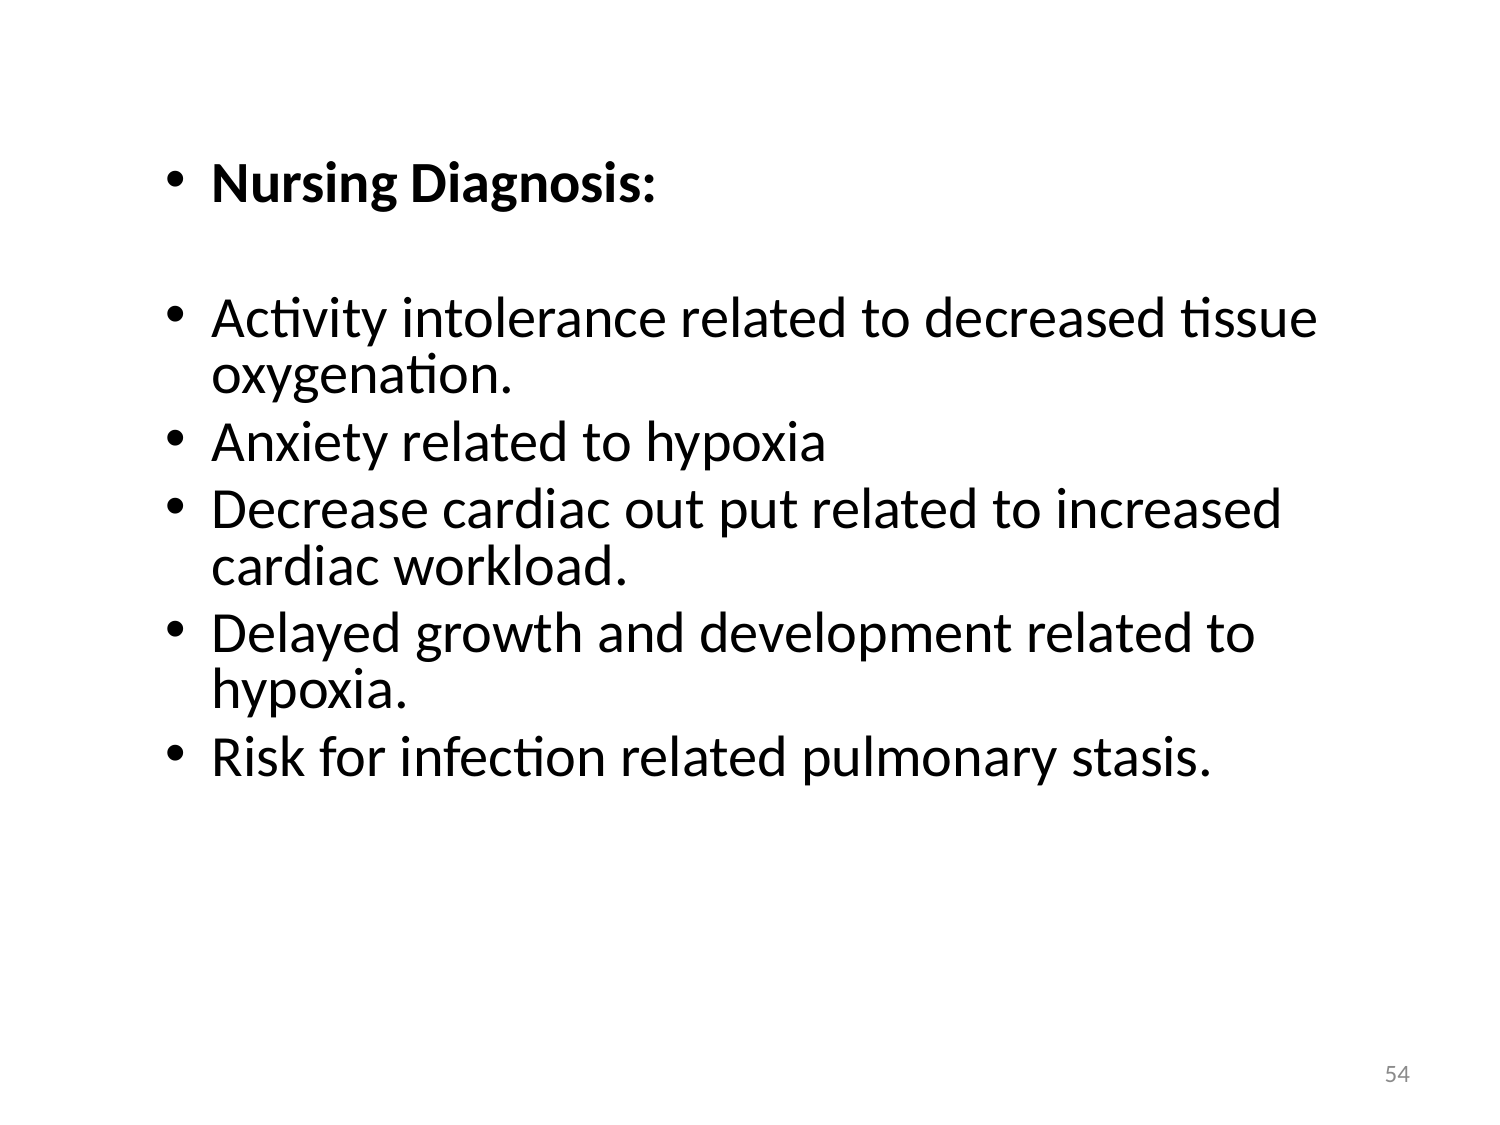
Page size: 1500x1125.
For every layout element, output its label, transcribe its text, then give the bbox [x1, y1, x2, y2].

slide_number 54 [1074, 1042, 1425, 1103]
text_box Nursing Diagnosis: Activity intolerance related to decreased tissue oxygenation. Anxiety related to hypoxia Decrease cardiac out put related to increased cardiac workload. Delayed growth and development related to hypoxia. Risk for infection related pulmonary stasis. [74, 149, 1425, 1067]
